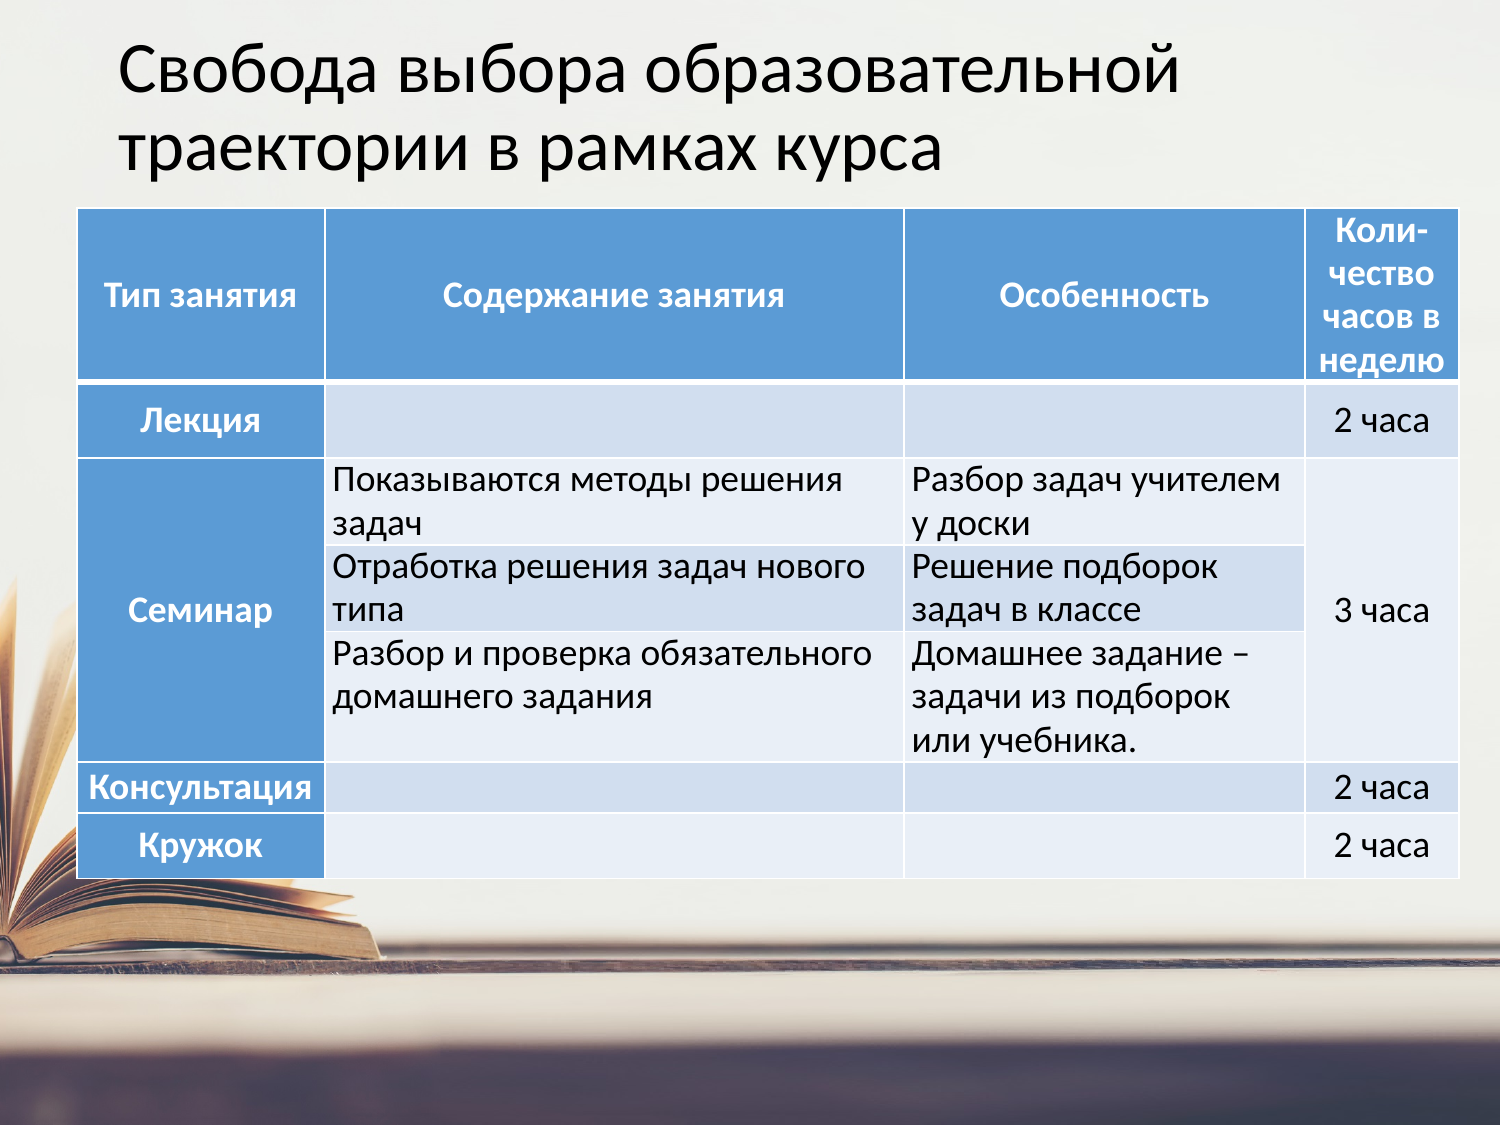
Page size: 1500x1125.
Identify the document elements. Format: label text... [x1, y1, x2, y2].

table_cell [326, 814, 903, 878]
title Свобода выбора образовательной траектории в рамках курса [103, 21, 1397, 194]
table_cell Кружок [78, 814, 324, 878]
table_cell Отработка решения задач нового типа [326, 546, 903, 631]
table_cell Разбор и проверка обязательного домашнего задания [326, 632, 903, 761]
table_header Коли-чество часов в неделю [1306, 209, 1458, 379]
table_cell Домашнее задание – задачи из подборок или учебника. [905, 632, 1304, 761]
table_cell [905, 763, 1304, 812]
table_header Содержание занятия [326, 209, 903, 379]
table_header Тип занятия [78, 209, 324, 379]
table_cell [905, 385, 1304, 457]
table_cell [326, 385, 903, 457]
picture [0, 0, 1500, 1125]
table_cell 2 часа [1306, 763, 1458, 812]
table_cell 2 часа [1306, 814, 1458, 878]
table_cell Семинар [78, 459, 324, 761]
table_cell [326, 763, 903, 812]
table_cell [905, 814, 1304, 878]
table_cell Показываются методы решения задач [326, 459, 903, 544]
table_cell Лекция [78, 385, 324, 457]
table_cell 2 часа [1306, 385, 1458, 457]
table_cell Консультация [78, 763, 324, 812]
table_cell 3 часа [1306, 459, 1458, 761]
table_cell Разбор задач учителем у доски [905, 459, 1304, 544]
table_header Особенность [905, 209, 1304, 379]
table_cell Решение подборок задач в классе [905, 546, 1304, 631]
